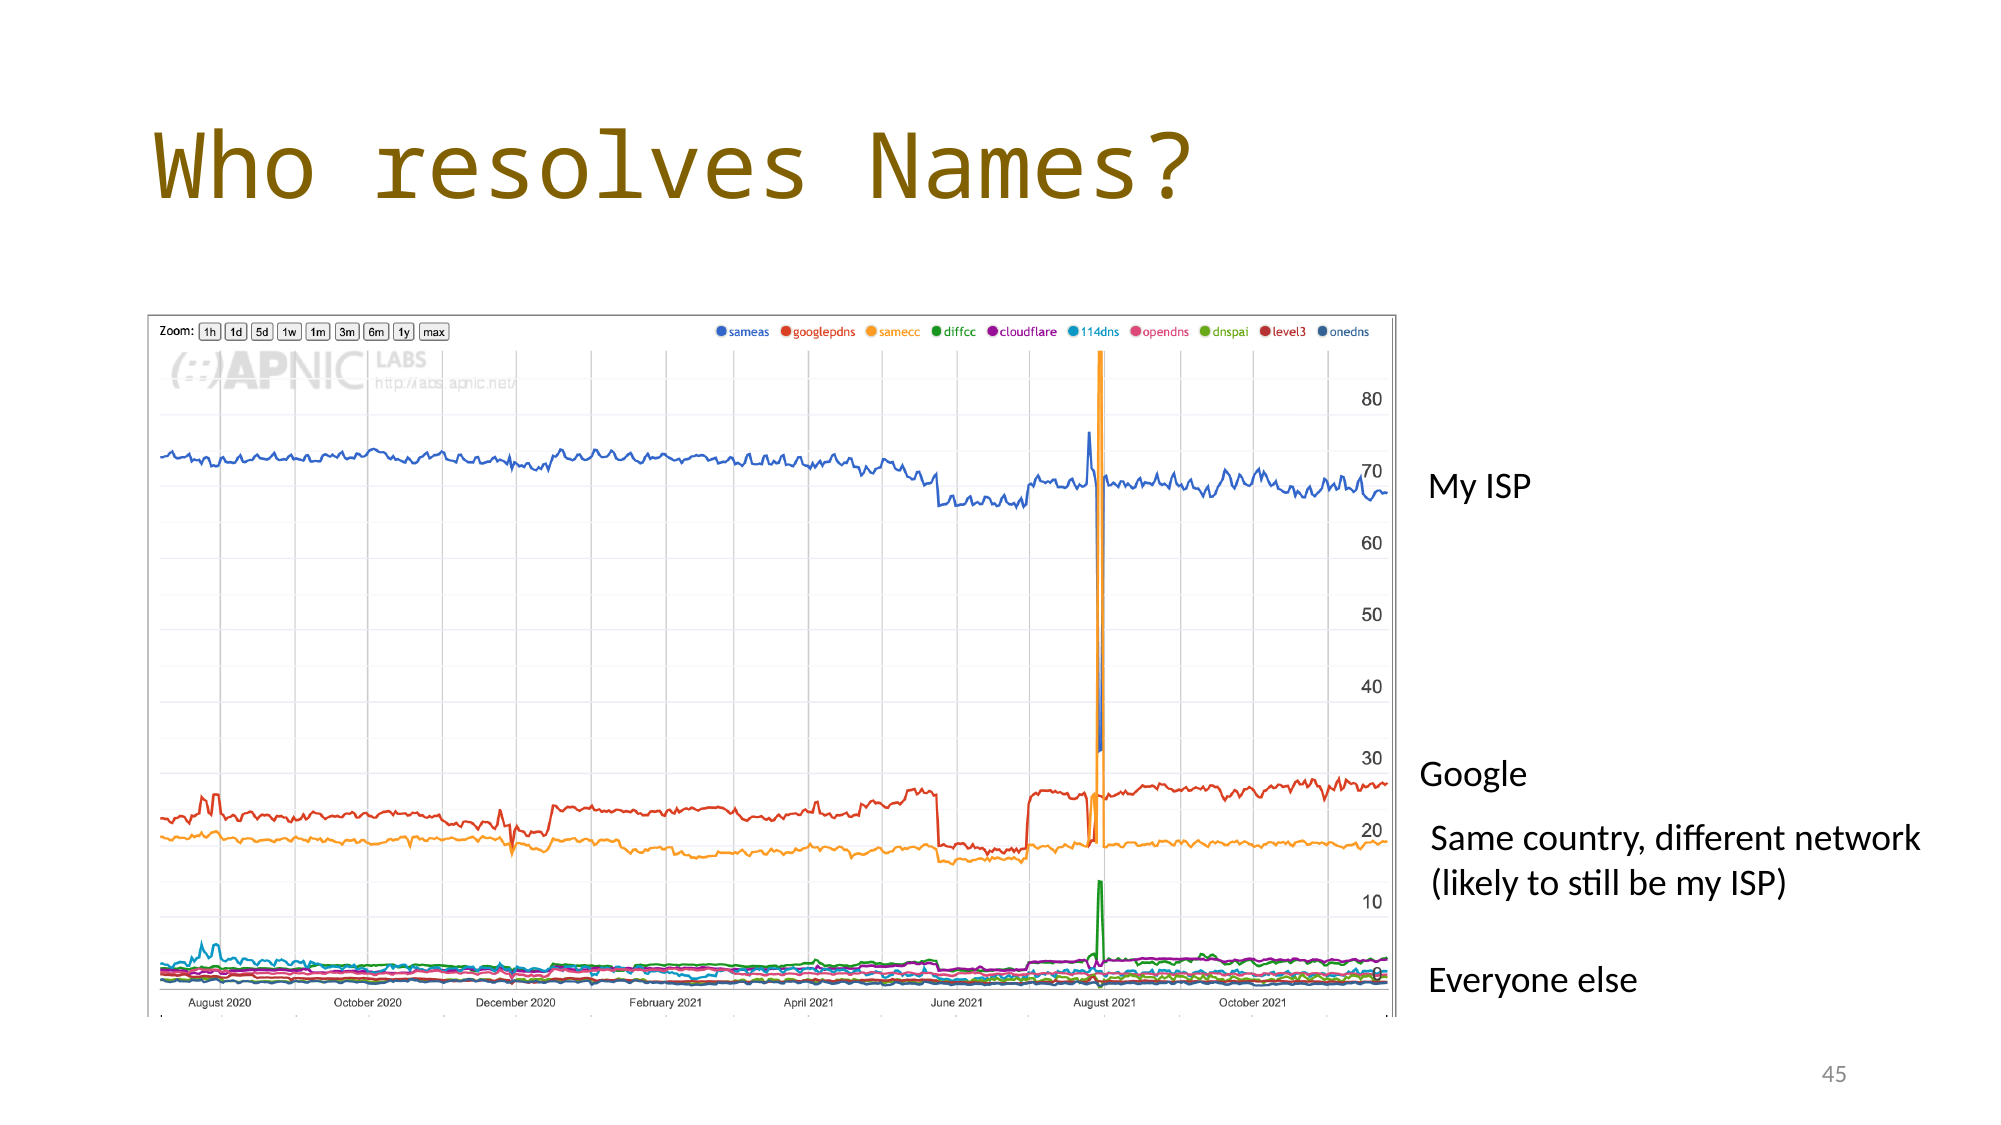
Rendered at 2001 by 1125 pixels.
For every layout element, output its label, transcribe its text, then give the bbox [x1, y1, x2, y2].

text_box Google [1404, 741, 1543, 802]
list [137, 303, 1404, 1017]
text_box Same country, different network (likely to still be my ISP) [1415, 805, 1937, 911]
slide_number 45 [1412, 1042, 1863, 1103]
text_box Everyone else [1413, 948, 1654, 1008]
text_box My ISP [1413, 453, 1547, 514]
title Who resolves Names? [137, 59, 1863, 278]
